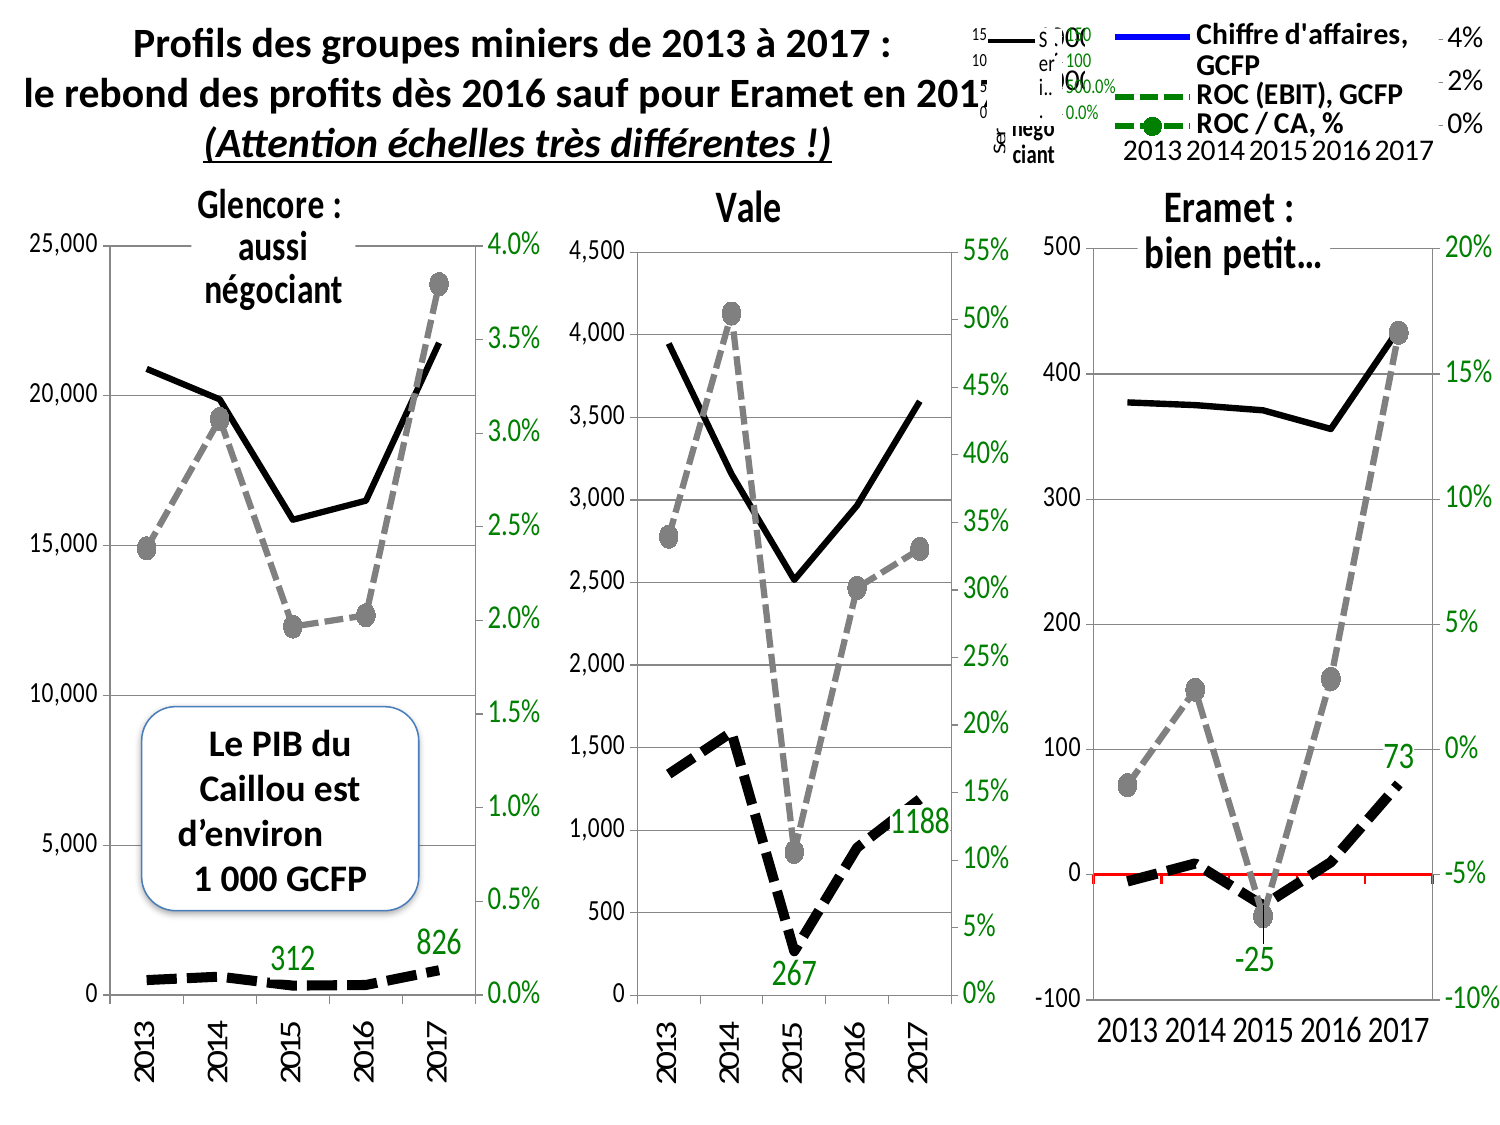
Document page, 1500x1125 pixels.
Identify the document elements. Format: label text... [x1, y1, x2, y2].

chart [568, 21, 1500, 1105]
chart [28, 174, 541, 1105]
title Profils des groupes miniers de 2013 à 2017 : le rebond des profits dès 2016 sauf pour Eramet en 2017 (Attention échelles très différentes !) [0, 26, 968, 157]
